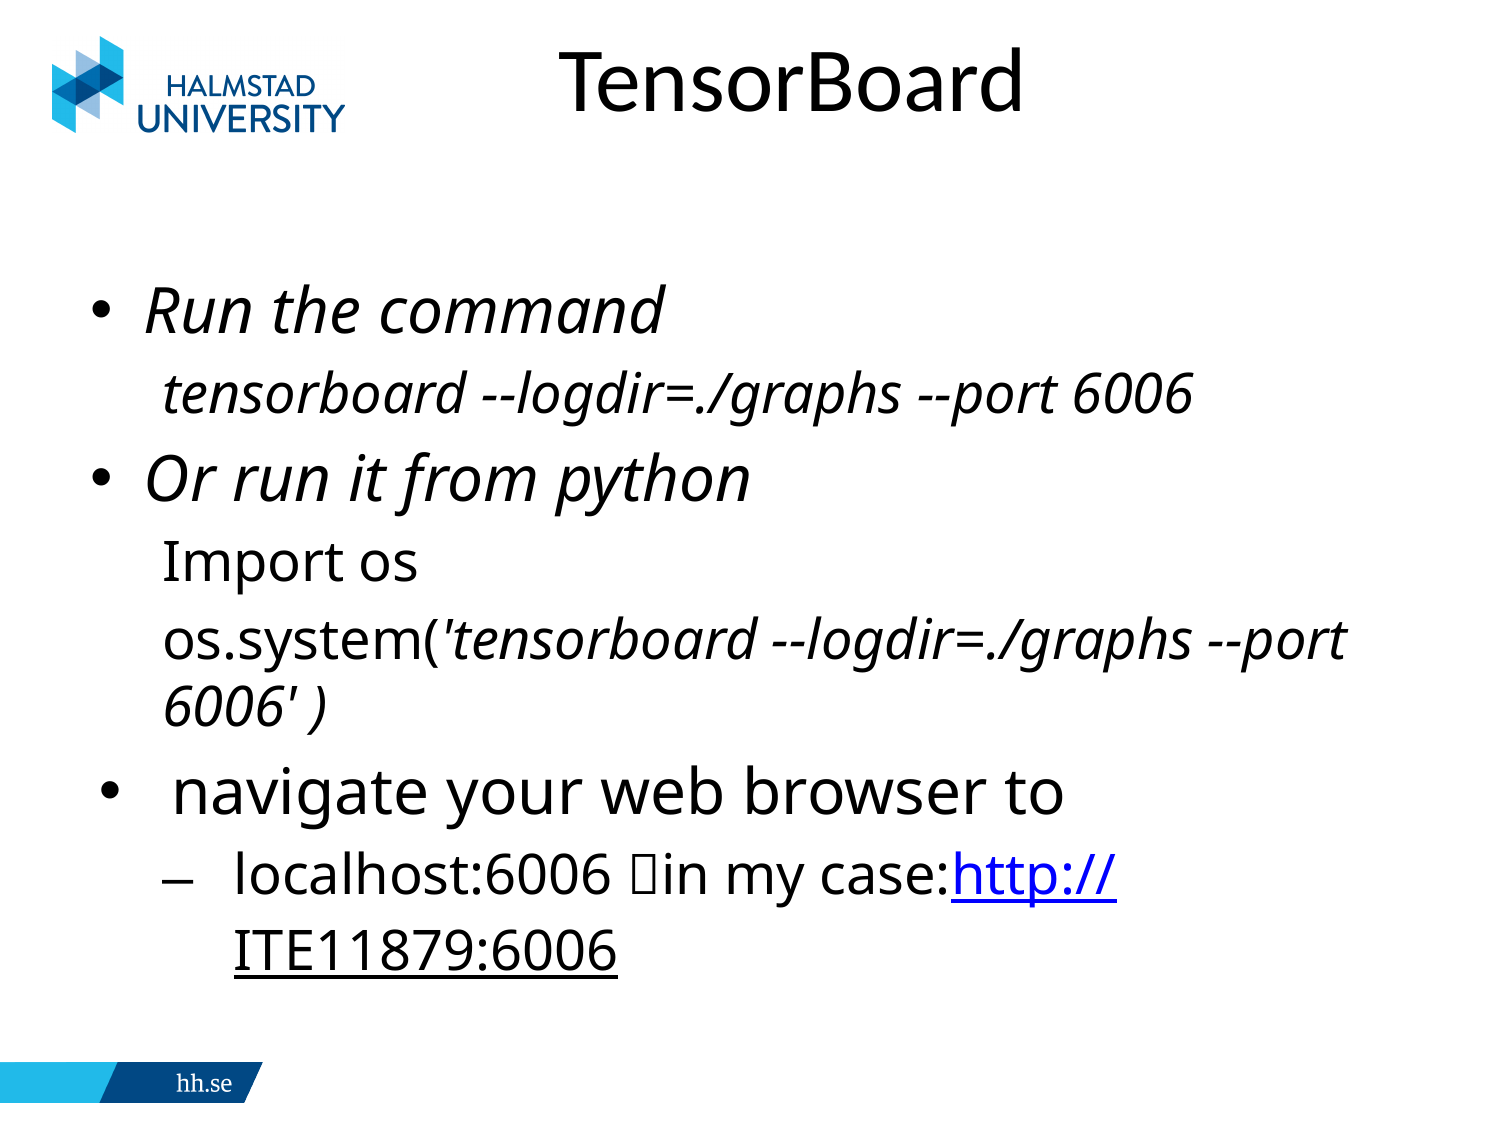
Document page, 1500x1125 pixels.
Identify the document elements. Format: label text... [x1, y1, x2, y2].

title TensorBoard [157, 14, 1429, 263]
list Run the command tensorboard --logdir=./graphs --port 6006 Or run it from python Import os os.system('tensorboard --logdir=./graphs --port 6006' ) navigate your web browser to localhost:6006 in my case:http://ITE11879:6006 [75, 262, 1425, 1005]
picture [0, 1062, 263, 1103]
picture [52, 36, 157, 133]
